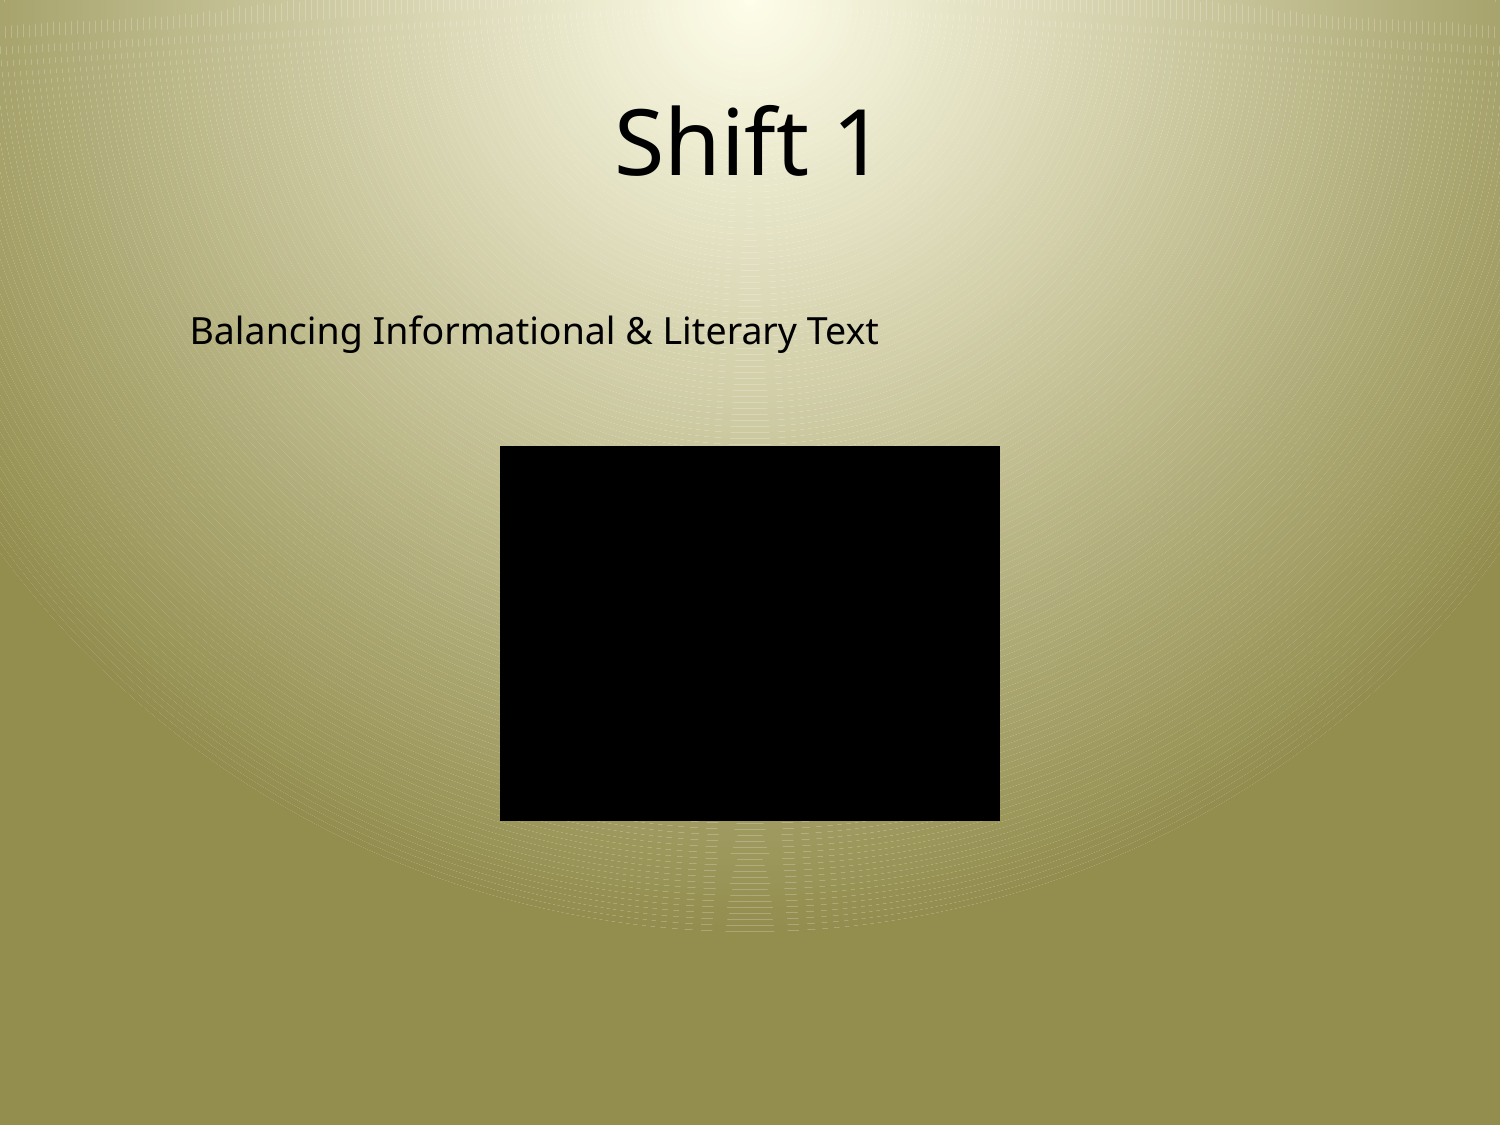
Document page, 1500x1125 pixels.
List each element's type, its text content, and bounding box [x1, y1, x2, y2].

title Shift 1 [75, 45, 1425, 233]
text_box Balancing Informational & Literary Text [174, 299, 1313, 360]
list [499, 445, 1001, 822]
